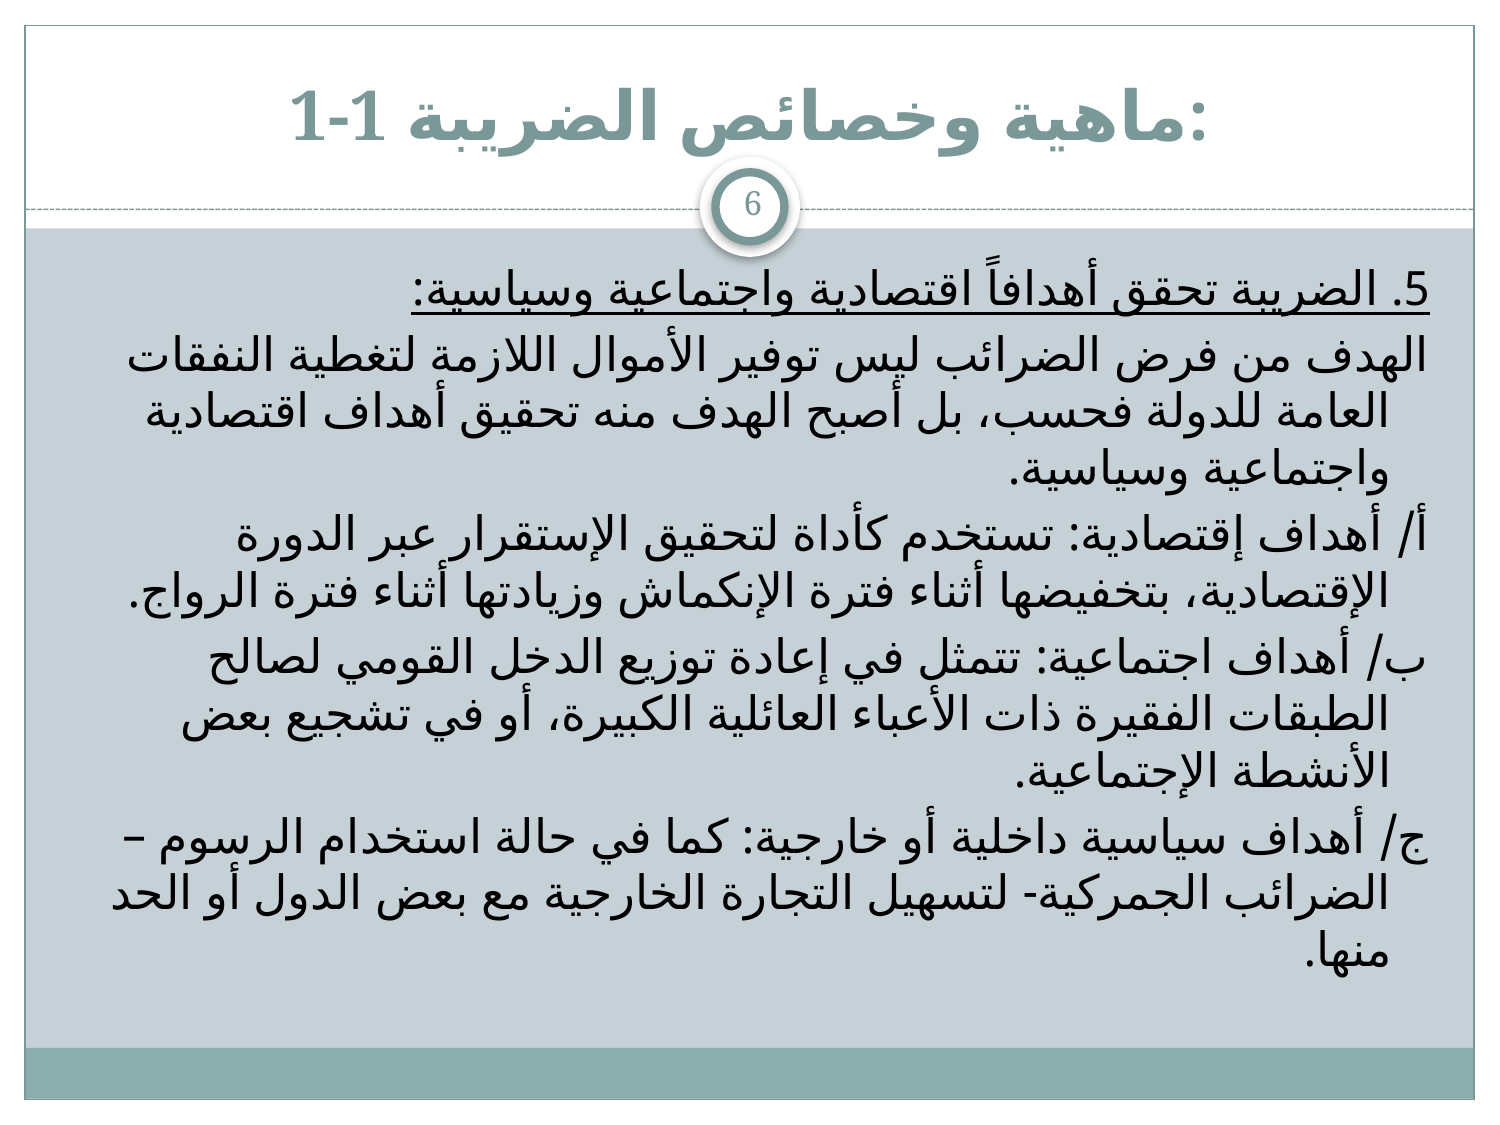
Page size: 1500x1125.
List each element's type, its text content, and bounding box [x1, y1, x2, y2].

title 1-1 ماهية وخصائص الضريبة: [49, 37, 1450, 162]
list 5. الضريبة تحقق أهدافاً اقتصادية واجتماعية وسياسية: الهدف من فرض الضرائب ليس توفير الأموال اللازمة لتغطية النفقات العامة للدولة فحسب، بل أصبح الهدف منه تحقيق أهداف اقتصادية واجتماعية وسياسية. أ/ أهداف إقتصادية: تستخدم كأداة لتحقيق الإستقرار عبر الدورة الإقتصادية، بتخفيضها أثناء فترة الإنكماش وزيادتها أثناء فترة الرواج. ب/ أهداف اجتماعية: تتمثل في إعادة توزيع الدخل القومي لصالح الطبقات الفقيرة ذات الأعباء العائلية الكبيرة، أو في تشجيع بعض الأنشطة الإجتماعية. ج/ أهداف سياسية داخلية أو خارجية: كما في حالة استخدام الرسوم –الضرائب الجمركية- لتسهيل التجارة الخارجية مع بعض الدول أو الحد منها. [37, 250, 1445, 1001]
slide_number 6 [715, 168, 791, 241]
